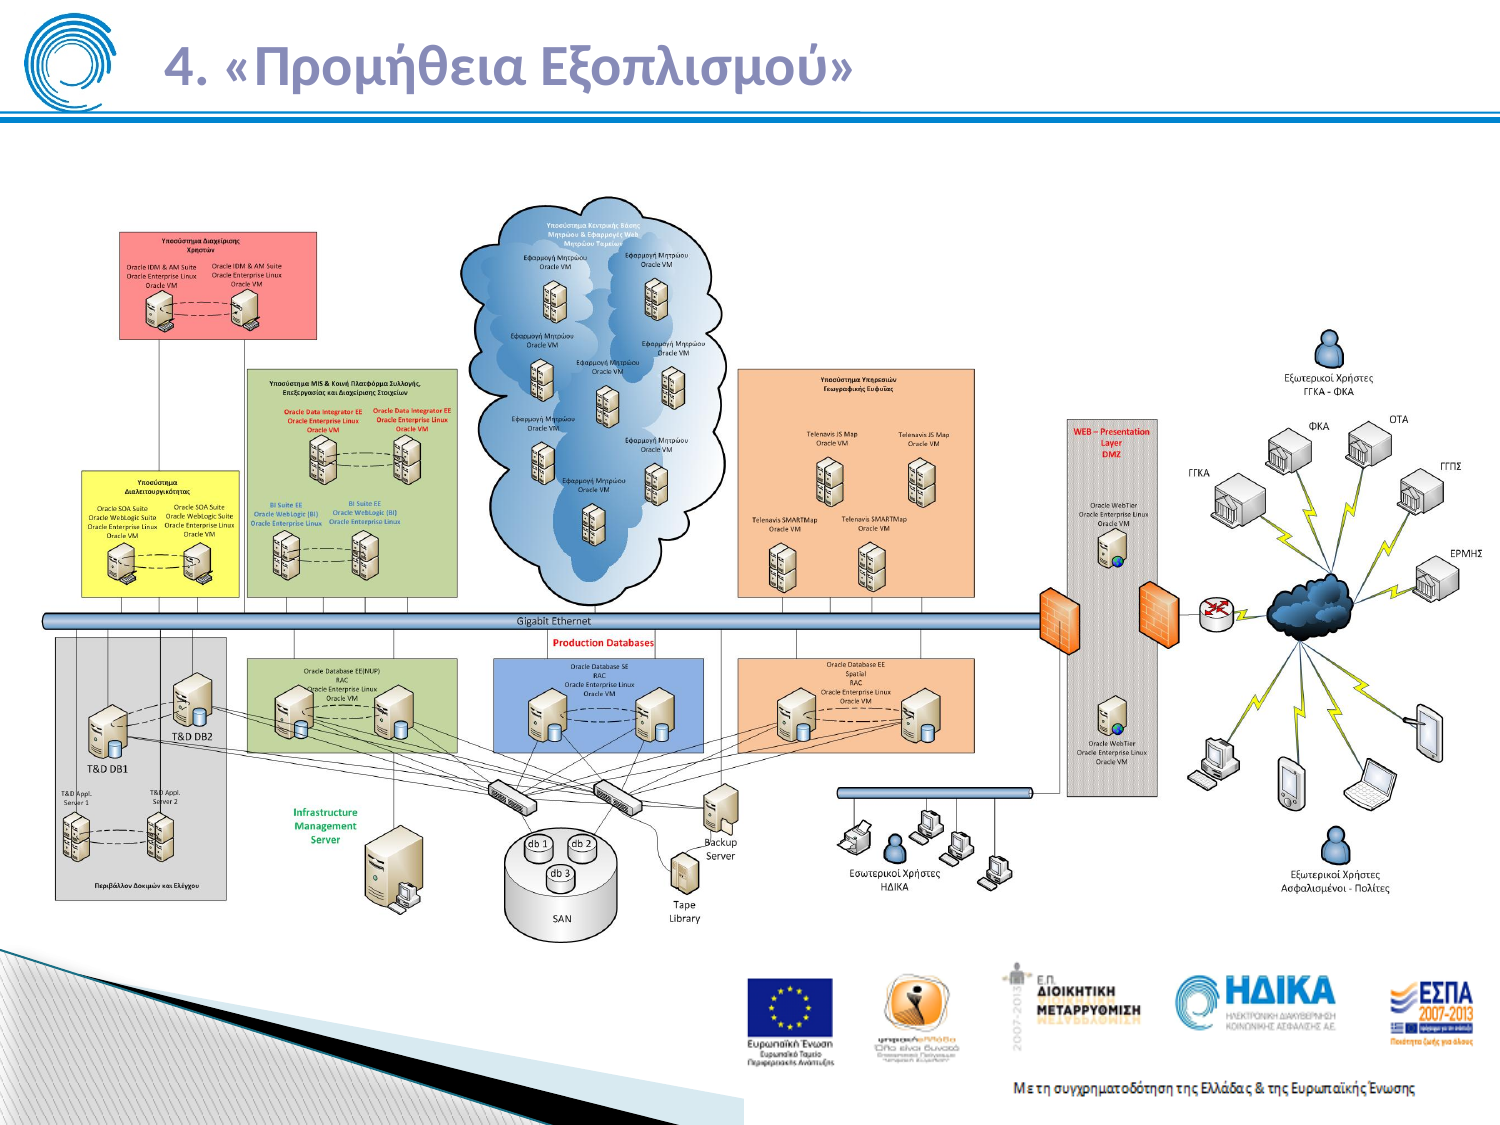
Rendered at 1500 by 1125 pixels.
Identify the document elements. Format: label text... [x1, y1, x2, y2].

picture [24, 12, 125, 111]
title 4. «Προμήθεια Εξοπλισμού» [150, 0, 1500, 112]
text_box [0, 112, 1500, 121]
picture [744, 960, 1500, 1125]
picture [41, 195, 1483, 943]
